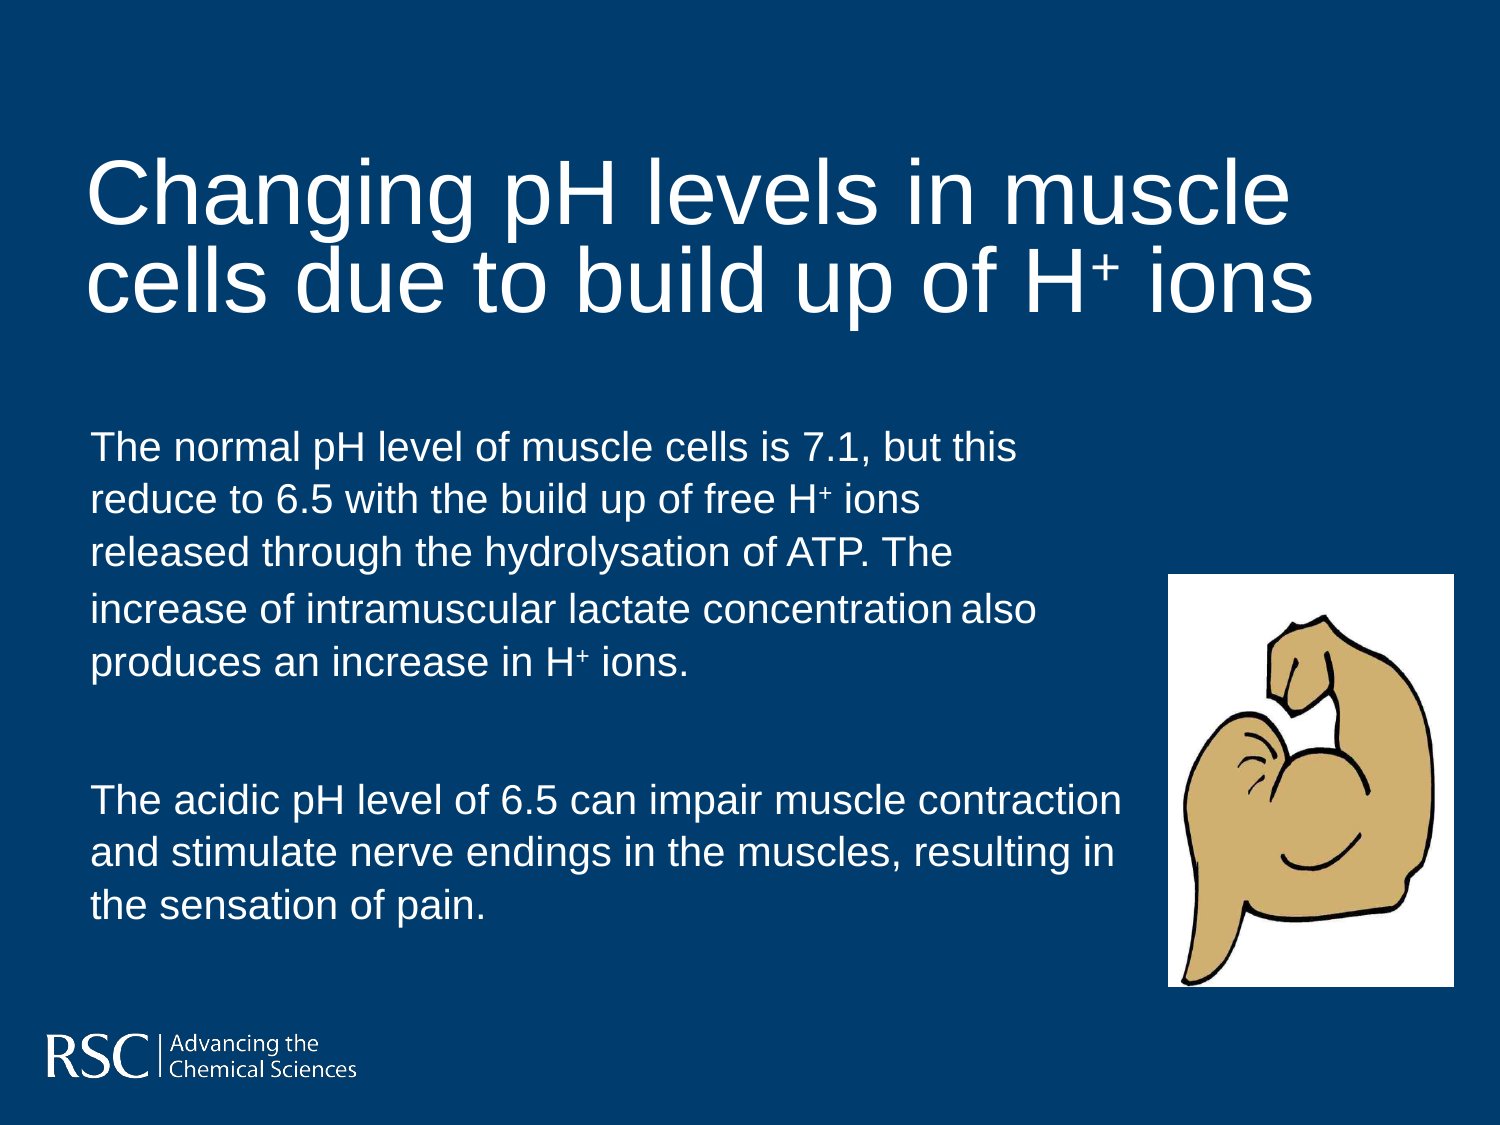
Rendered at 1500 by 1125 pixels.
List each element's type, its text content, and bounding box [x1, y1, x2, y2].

text_box The normal pH level of muscle cells is 7.1, but this reduce to 6.5 with the build up of free H+ ions released through the hydrolysation of ATP. The increase of intramuscular lactate concentration also produces an increase in H+ ions. The acidic pH level of 6.5 can impair muscle contraction and stimulate nerve endings in the muscles, resulting in the sensation of pain. [74, 338, 1144, 970]
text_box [1168, 573, 1454, 987]
text_box Changing pH levels in muscle cells due to build up of H+ ions [70, 146, 1500, 338]
picture [42, 1028, 362, 1082]
